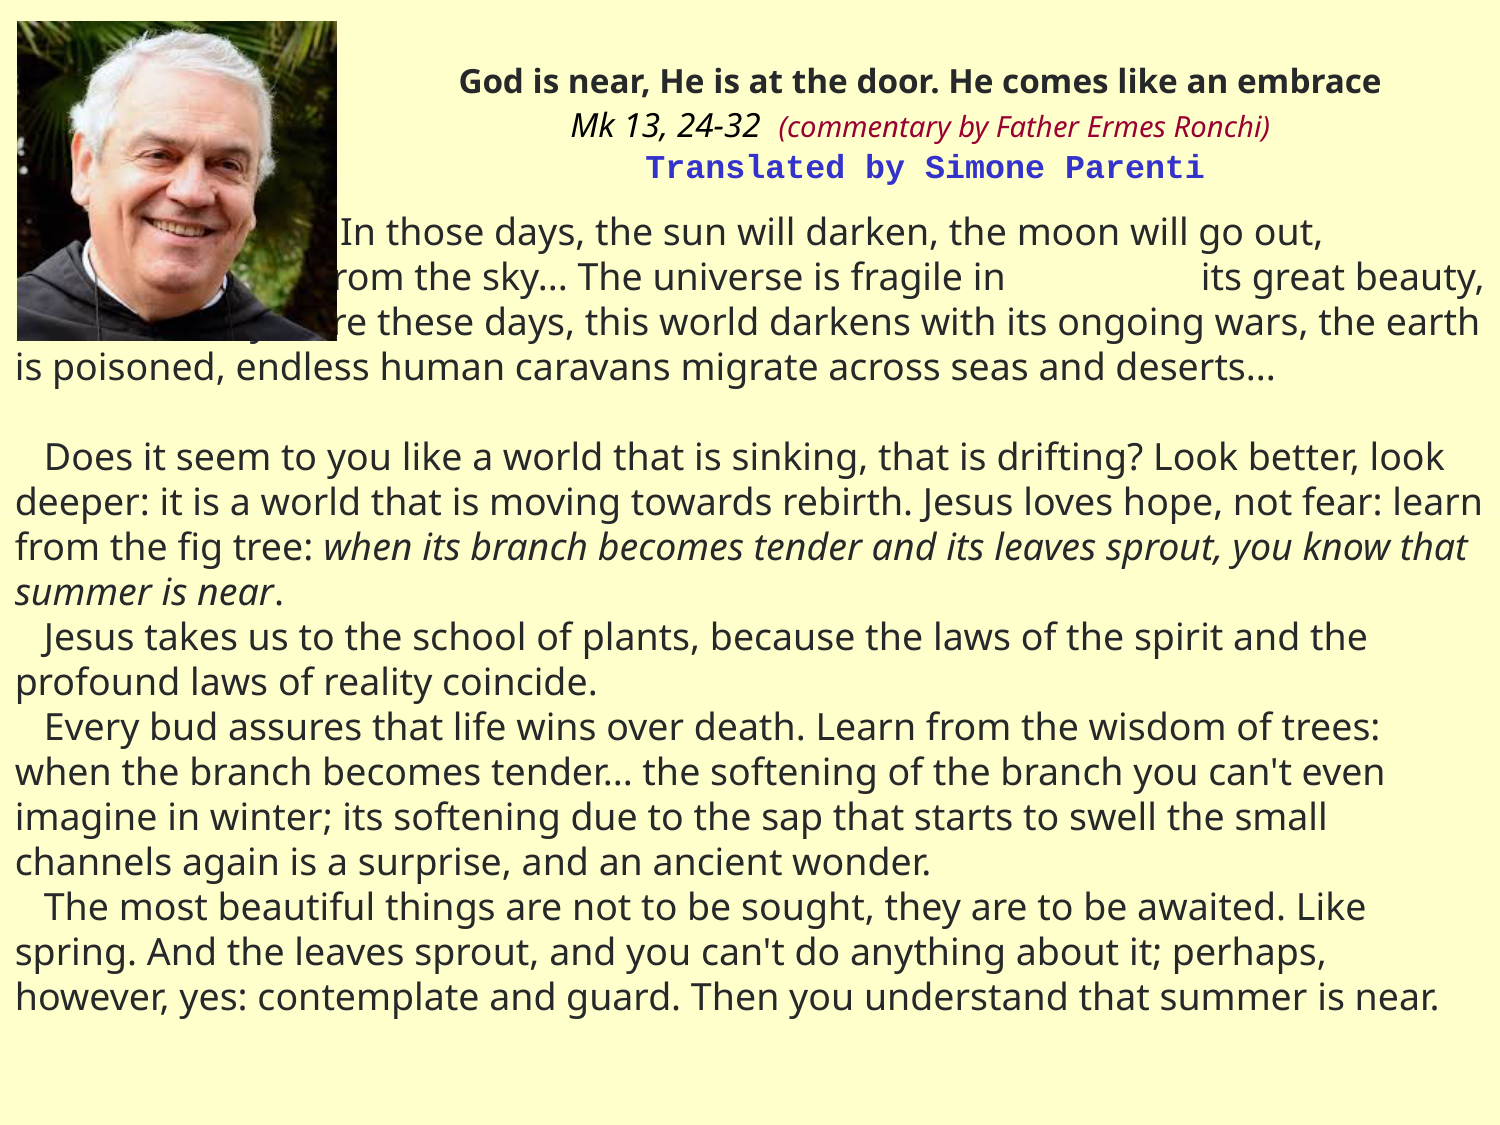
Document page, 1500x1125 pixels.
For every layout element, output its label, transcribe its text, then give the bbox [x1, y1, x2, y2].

text_box In those days, the sun will darken, the moon will go out, the stars will fall from the sky... The universe is fragile in its great beauty, but “those days” are these days, this world darkens with its ongoing wars, the earth is poisoned, endless human caravans migrate across seas and deserts... Does it seem to you like a world that is sinking, that is drifting? Look better, look deeper: it is a world that is moving towards rebirth. Jesus loves hope, not fear: learn from the fig tree: when its branch becomes tender and its leaves sprout, you know that summer is near. Jesus takes us to the school of plants, because the laws of the spirit and the profound laws of reality coincide. Every bud assures that life wins over death. Learn from the wisdom of trees: when the branch becomes tender... the softening of the branch you can't even imagine in winter; its softening due to the sap that starts to swell the small channels again is a surprise, and an ancient wonder. The most beautiful things are not to be sought, they are to be awaited. Like spring. And the leaves sprout, and you can't do anything about it; perhaps, however, yes: contemplate and guard. Then you understand that summer is near. [0, 201, 1500, 1026]
text_box God is near, He is at the door. He comes like an embrace Mk 13, 24-32 (commentary by Father Ermes Ronchi) Translated by Simone Parenti [337, 52, 1500, 193]
picture [17, 21, 337, 341]
